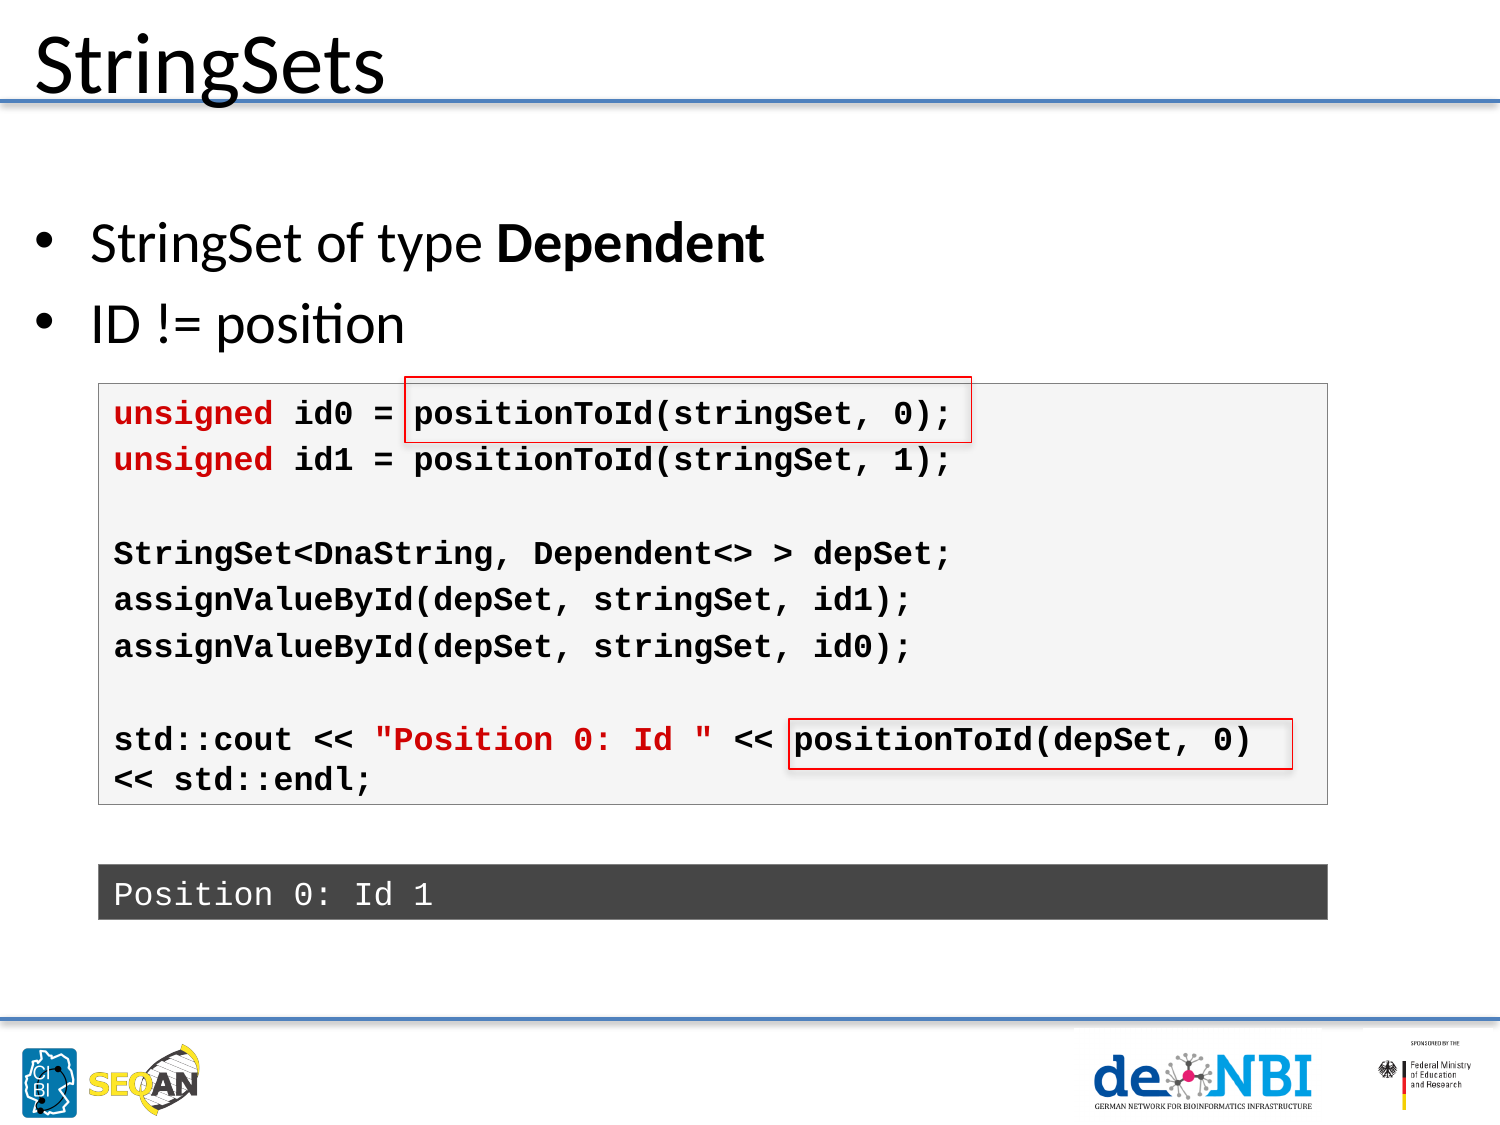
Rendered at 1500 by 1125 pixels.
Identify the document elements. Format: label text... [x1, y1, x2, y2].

picture [1074, 1028, 1322, 1122]
text_box StringSet of type Dependent ID != position [19, 196, 1370, 862]
text_box Position 0: Id 1 [98, 864, 1328, 920]
text_box [788, 718, 1293, 770]
picture [31, 1060, 40, 1071]
picture [40, 1051, 48, 1059]
picture [75, 1042, 202, 1121]
text_box StringSets [19, 0, 1370, 119]
picture [33, 1108, 44, 1113]
text_box unsigned id0 = positionToId(stringSet, 0); unsigned id1 = positionToId(stringSet, 1); StringSet<DnaString, Dependent<> > depSet; assignValueById(depSet, stringSet, id1); assignValueById(depSet, stringSet, id0); std::cout << "Position 0: Id " << positionToId(depSet, 0) << std::endl; [98, 383, 1328, 805]
text_box [404, 376, 972, 443]
